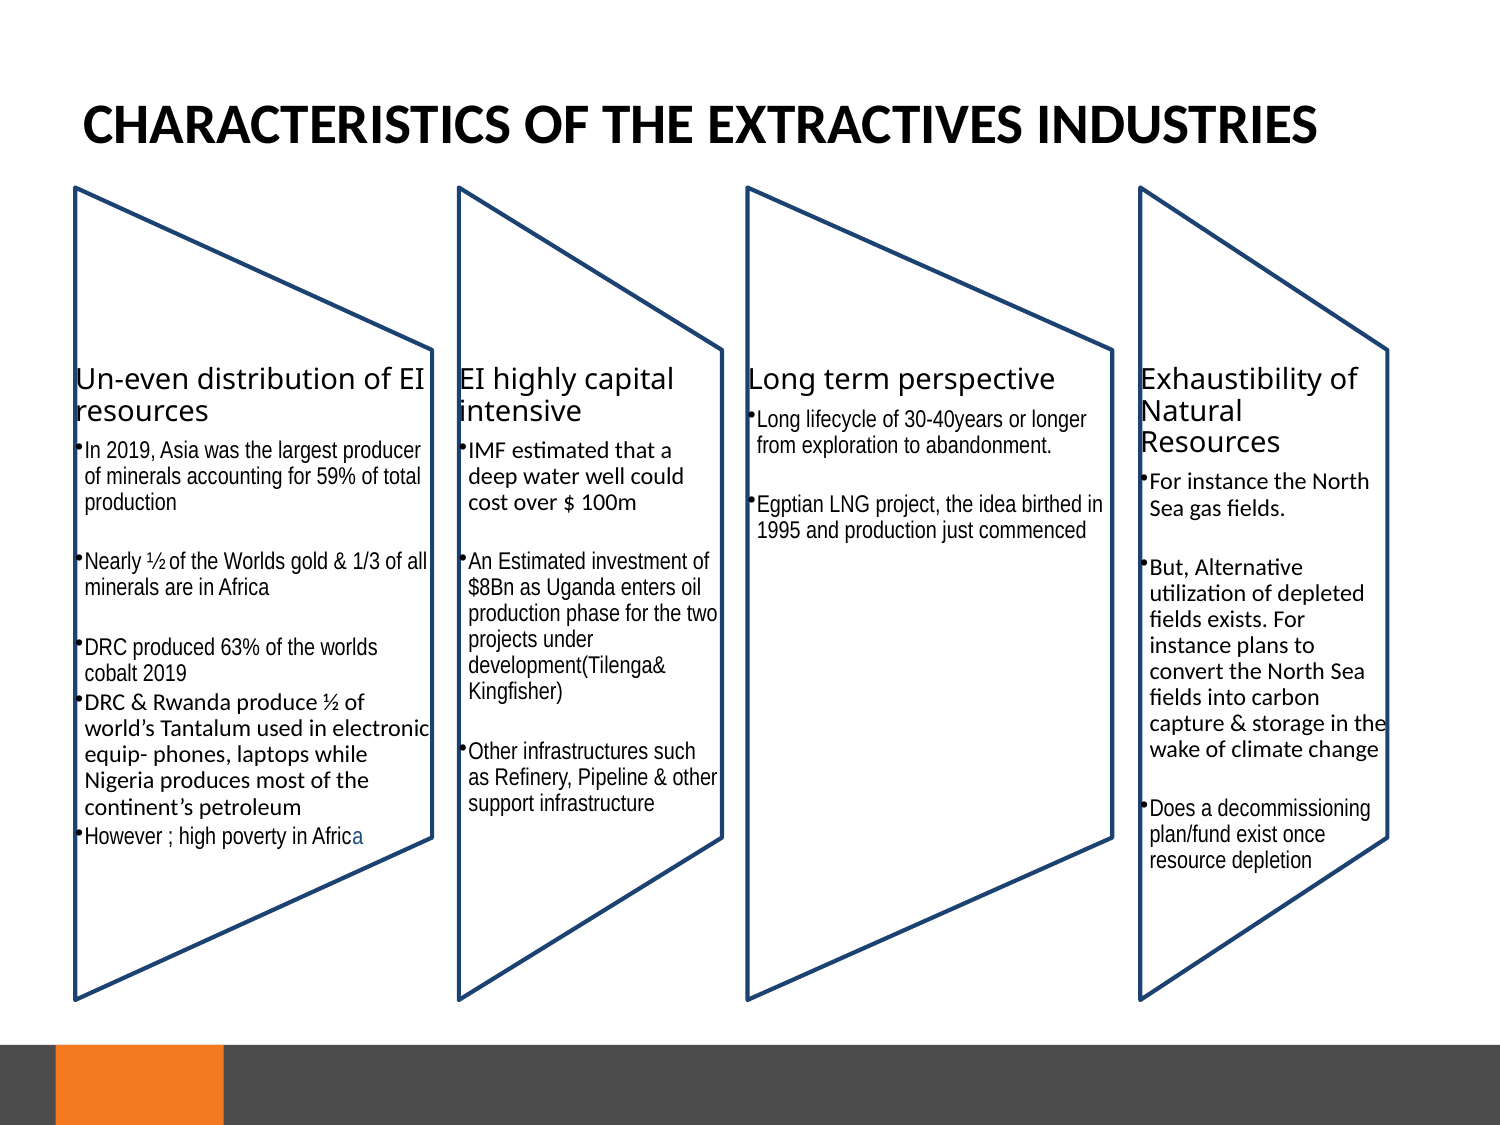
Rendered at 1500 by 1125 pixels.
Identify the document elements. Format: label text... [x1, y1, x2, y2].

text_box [74, 187, 1388, 1001]
title CHARACTERISTICS OF THE EXTRACTIVES INDUSTRIES [53, 45, 1350, 197]
